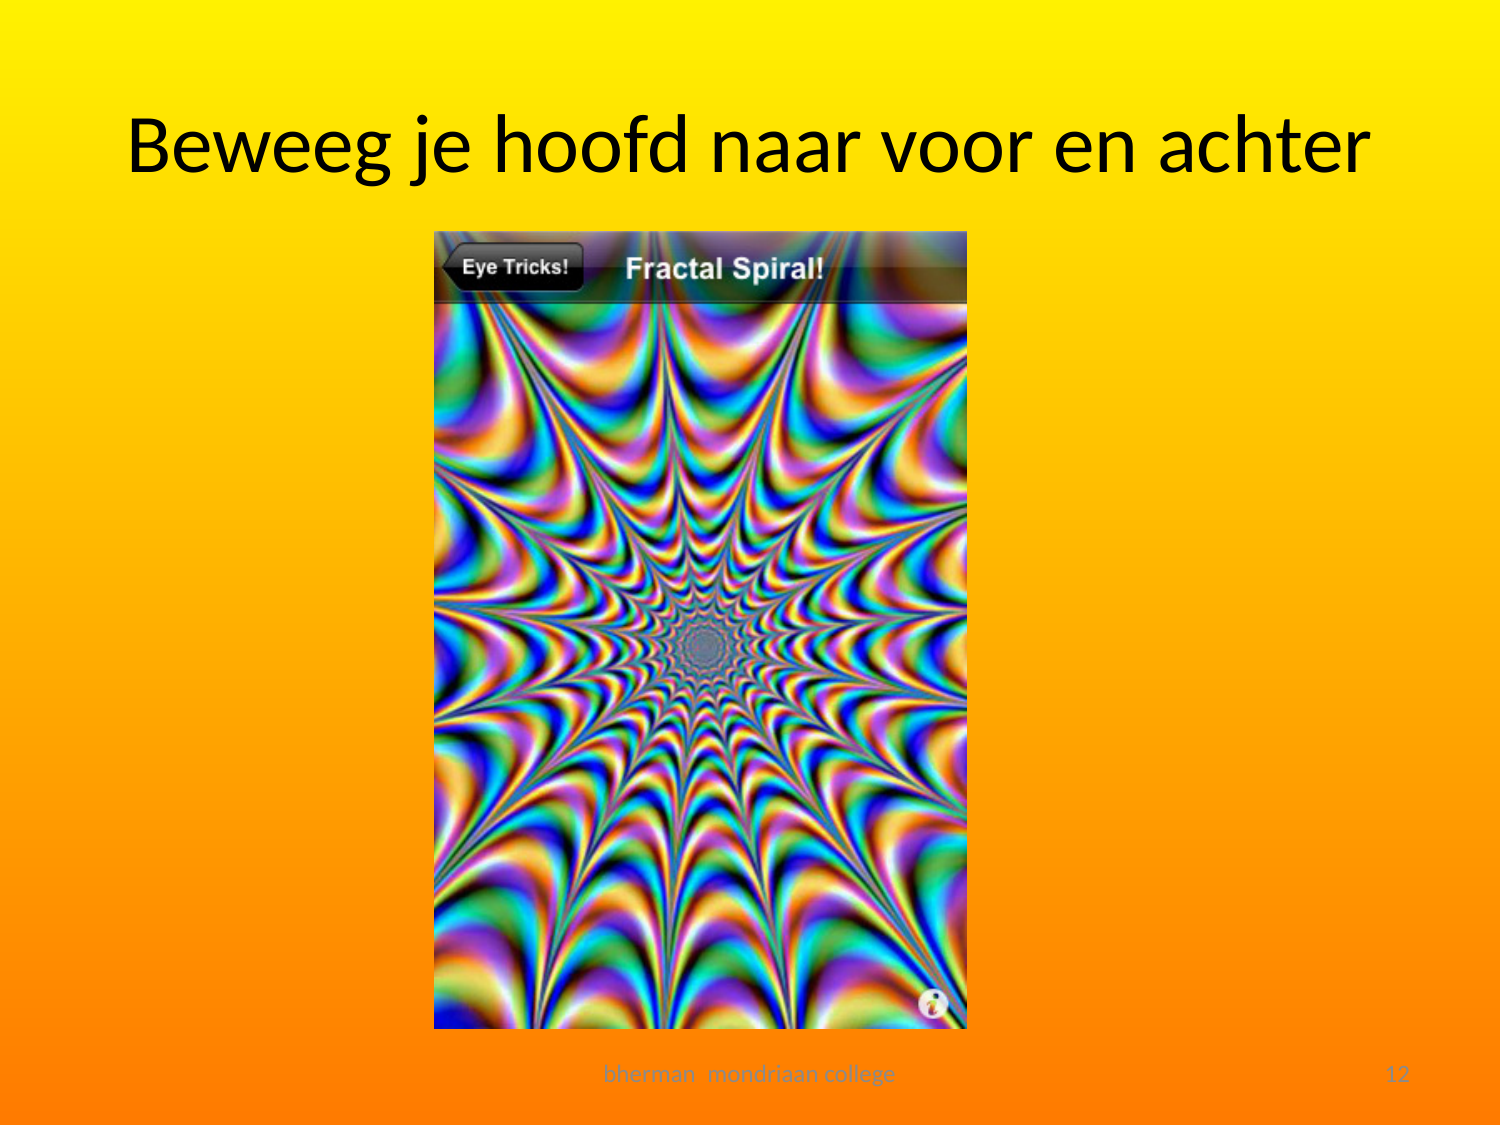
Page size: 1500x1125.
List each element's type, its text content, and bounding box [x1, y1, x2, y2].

footer bherman mondriaan college [512, 1042, 988, 1103]
title Beweeg je hoofd naar voor en achter [75, 45, 1425, 233]
slide_number 12 [1074, 1042, 1425, 1103]
picture [434, 231, 967, 1030]
